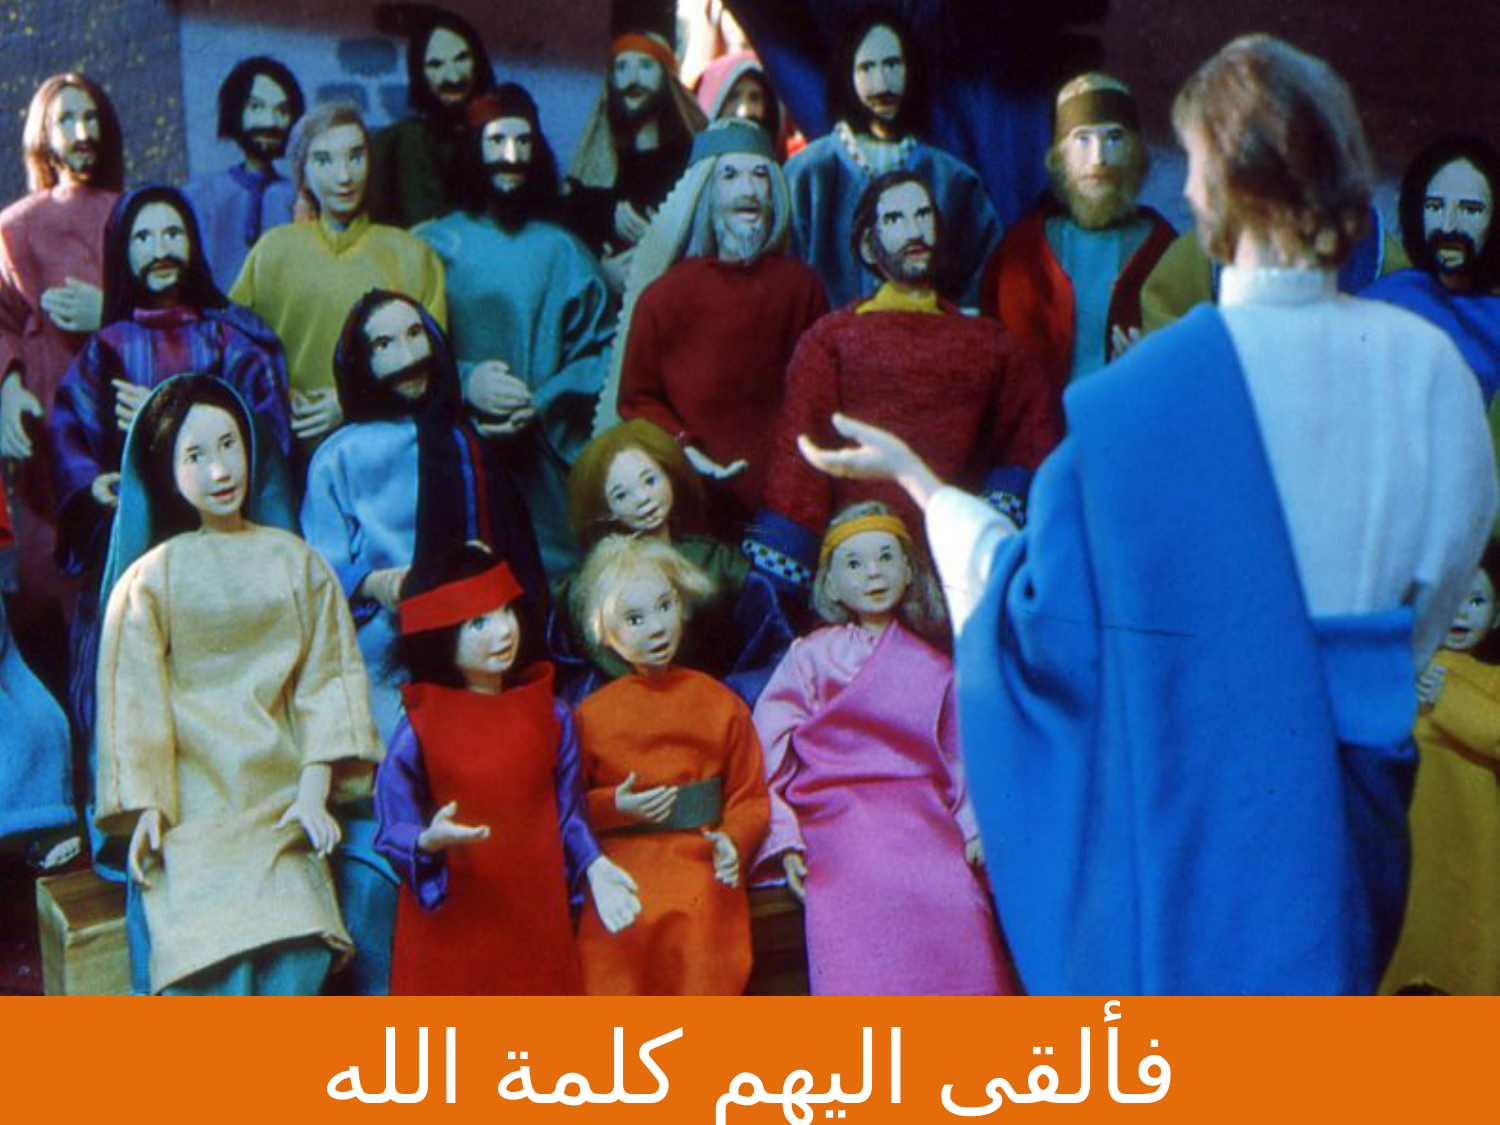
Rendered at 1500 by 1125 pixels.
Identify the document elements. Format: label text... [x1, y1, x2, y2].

text_box فألقى اليهم كلمة الله [0, 1002, 1500, 1125]
picture [0, 0, 1500, 997]
